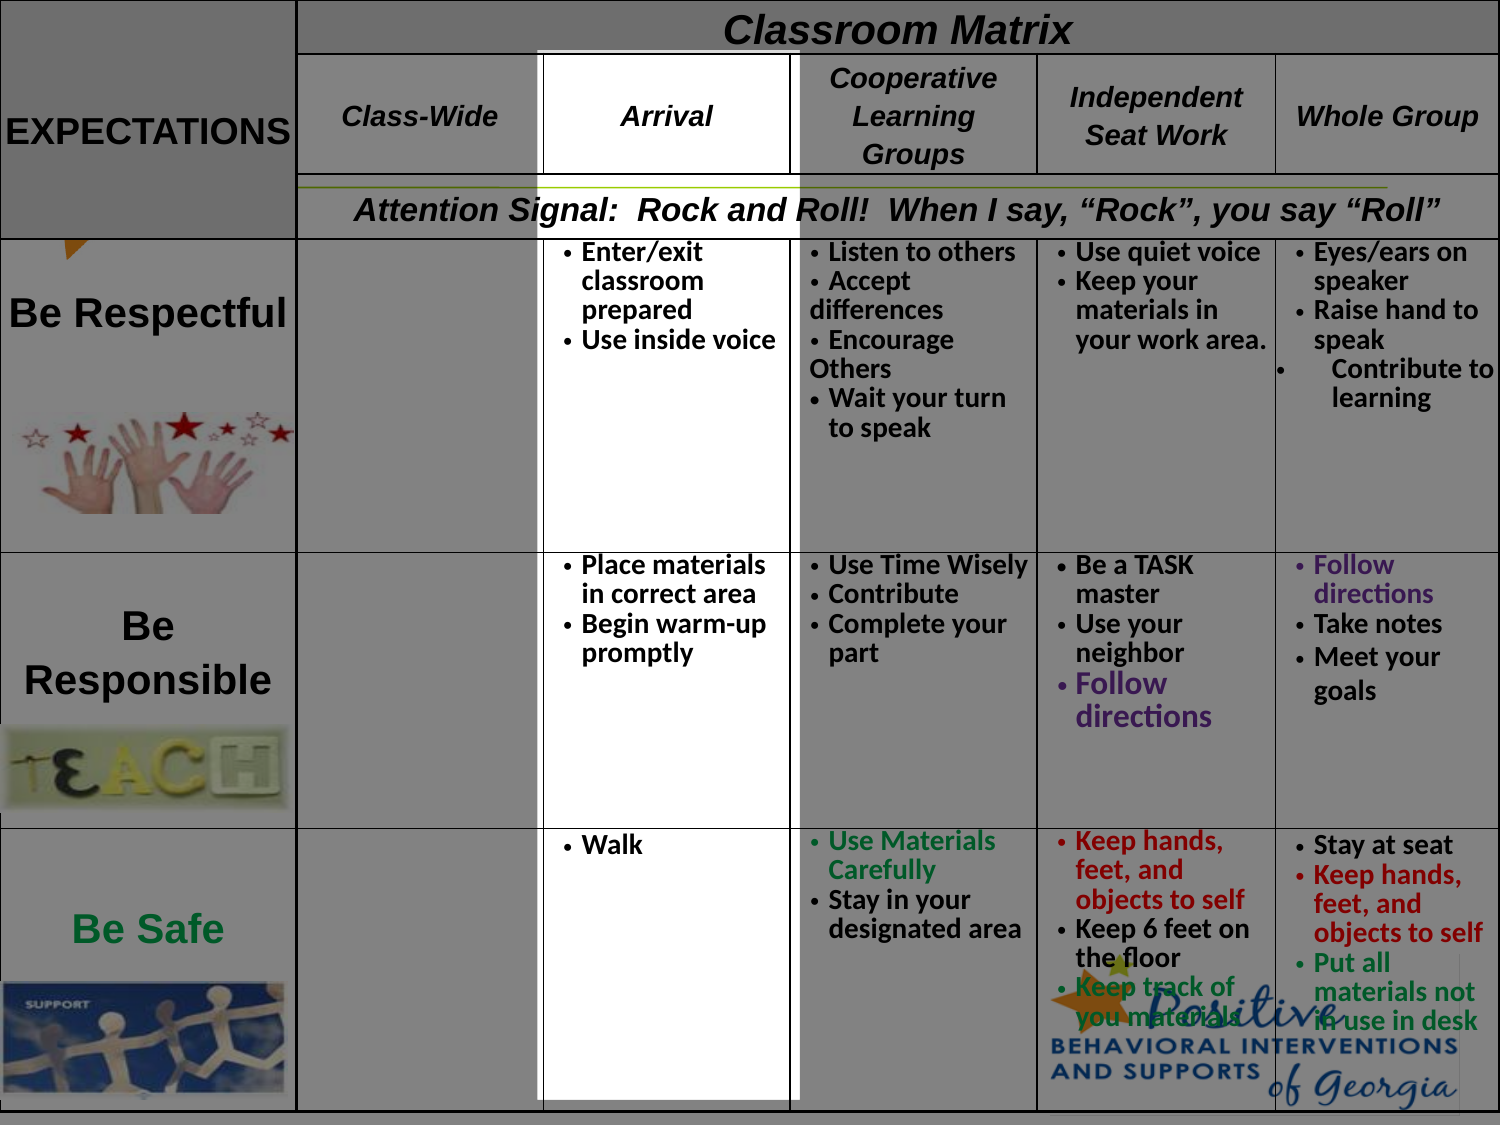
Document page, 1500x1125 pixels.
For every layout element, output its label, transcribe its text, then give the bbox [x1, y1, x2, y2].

table_cell Use Time Wisely Contribute Complete your part [791, 553, 798, 828]
table_cell Attention Signal: Rock and Roll! When I say, “Rock”, you say “Roll” [539, 175, 798, 238]
table_cell [539, 240, 543, 552]
table_cell Cooperative Learning Groups [791, 55, 798, 173]
table_cell Use Materials Carefully Stay in your designated area [791, 829, 798, 1098]
picture [0, 980, 288, 1101]
table_cell [539, 829, 543, 1098]
picture [12, 412, 295, 515]
table_cell [539, 553, 543, 828]
table_cell Class-Wide [539, 55, 543, 173]
table_cell Walk [544, 829, 789, 1098]
table_cell Listen to others Accept differences Encourage Others Wait your turn to speak [791, 240, 798, 552]
table_cell Arrival [544, 55, 789, 173]
table_cell Place materials in correct area Begin warm-up promptly [544, 553, 789, 828]
table_cell Enter/exit classroom prepared Use inside voice [544, 240, 789, 552]
picture [0, 724, 293, 813]
text_box [0, 0, 1500, 1125]
